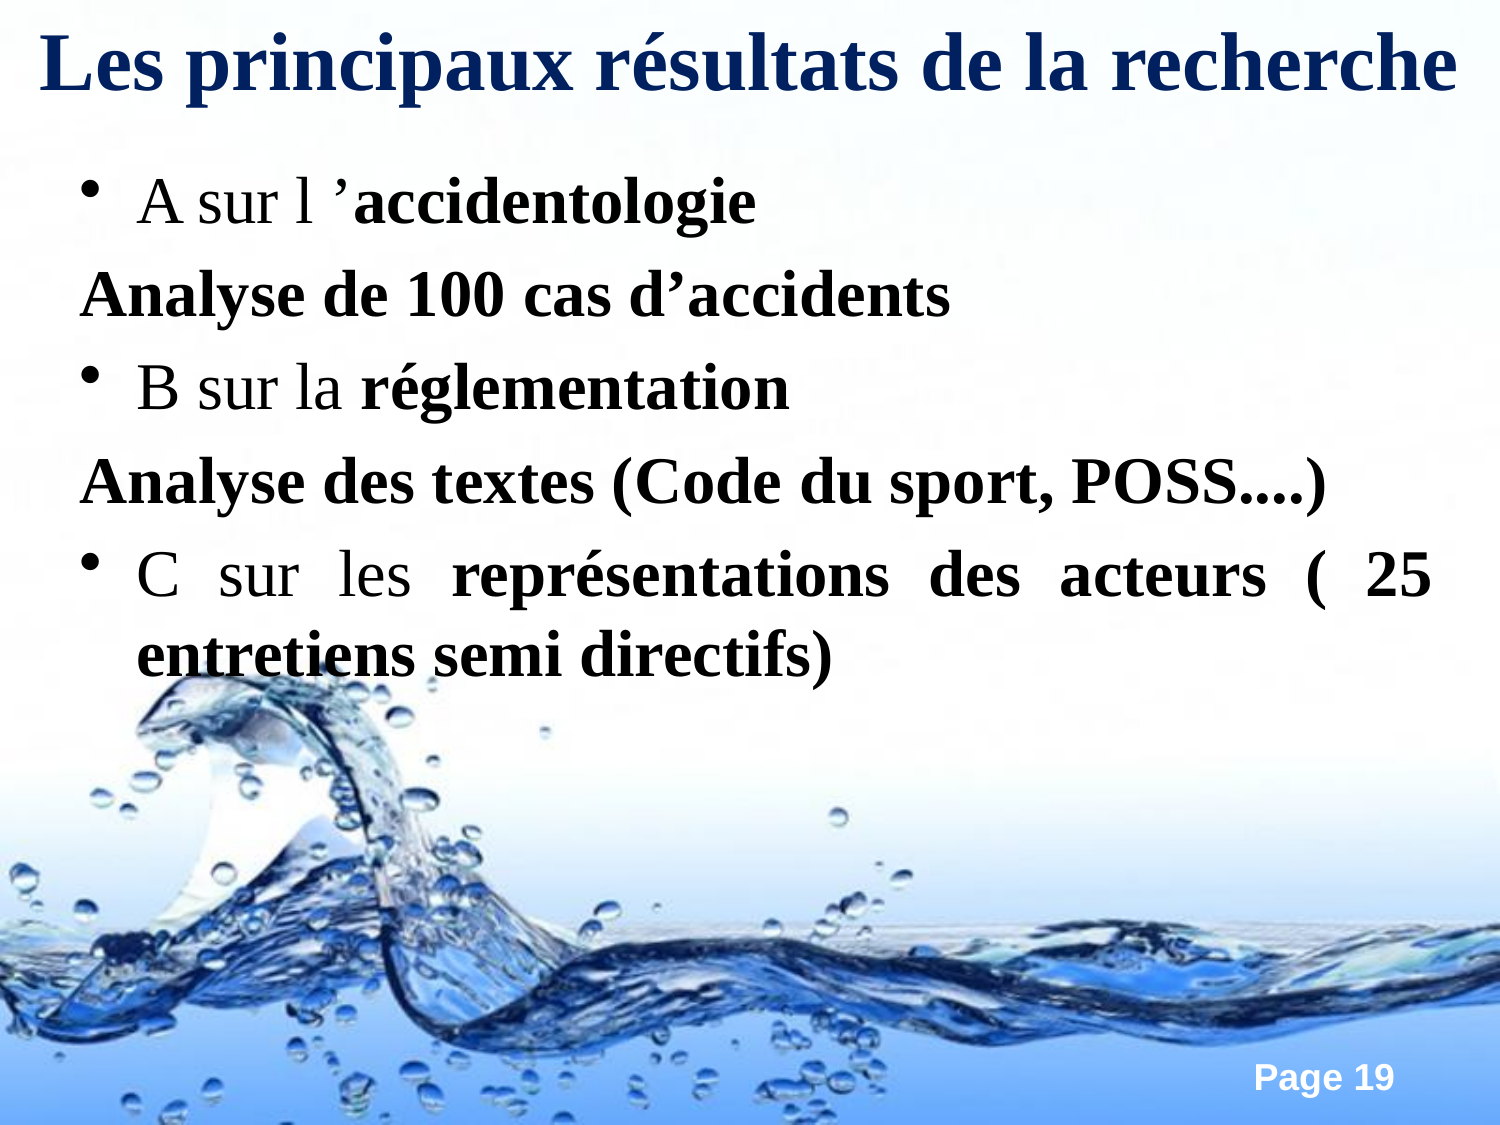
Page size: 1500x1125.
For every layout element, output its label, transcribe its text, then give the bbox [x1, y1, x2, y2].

list A sur l ’accidentologie Analyse de 100 cas d’accidents B sur la réglementation Analyse des textes (Code du sport, POSS....) C sur les représentations des acteurs ( 25 entretiens semi directifs) [64, 149, 1449, 873]
title Les principaux résultats de la recherche [0, 0, 1500, 233]
picture [0, 233, 1500, 1125]
